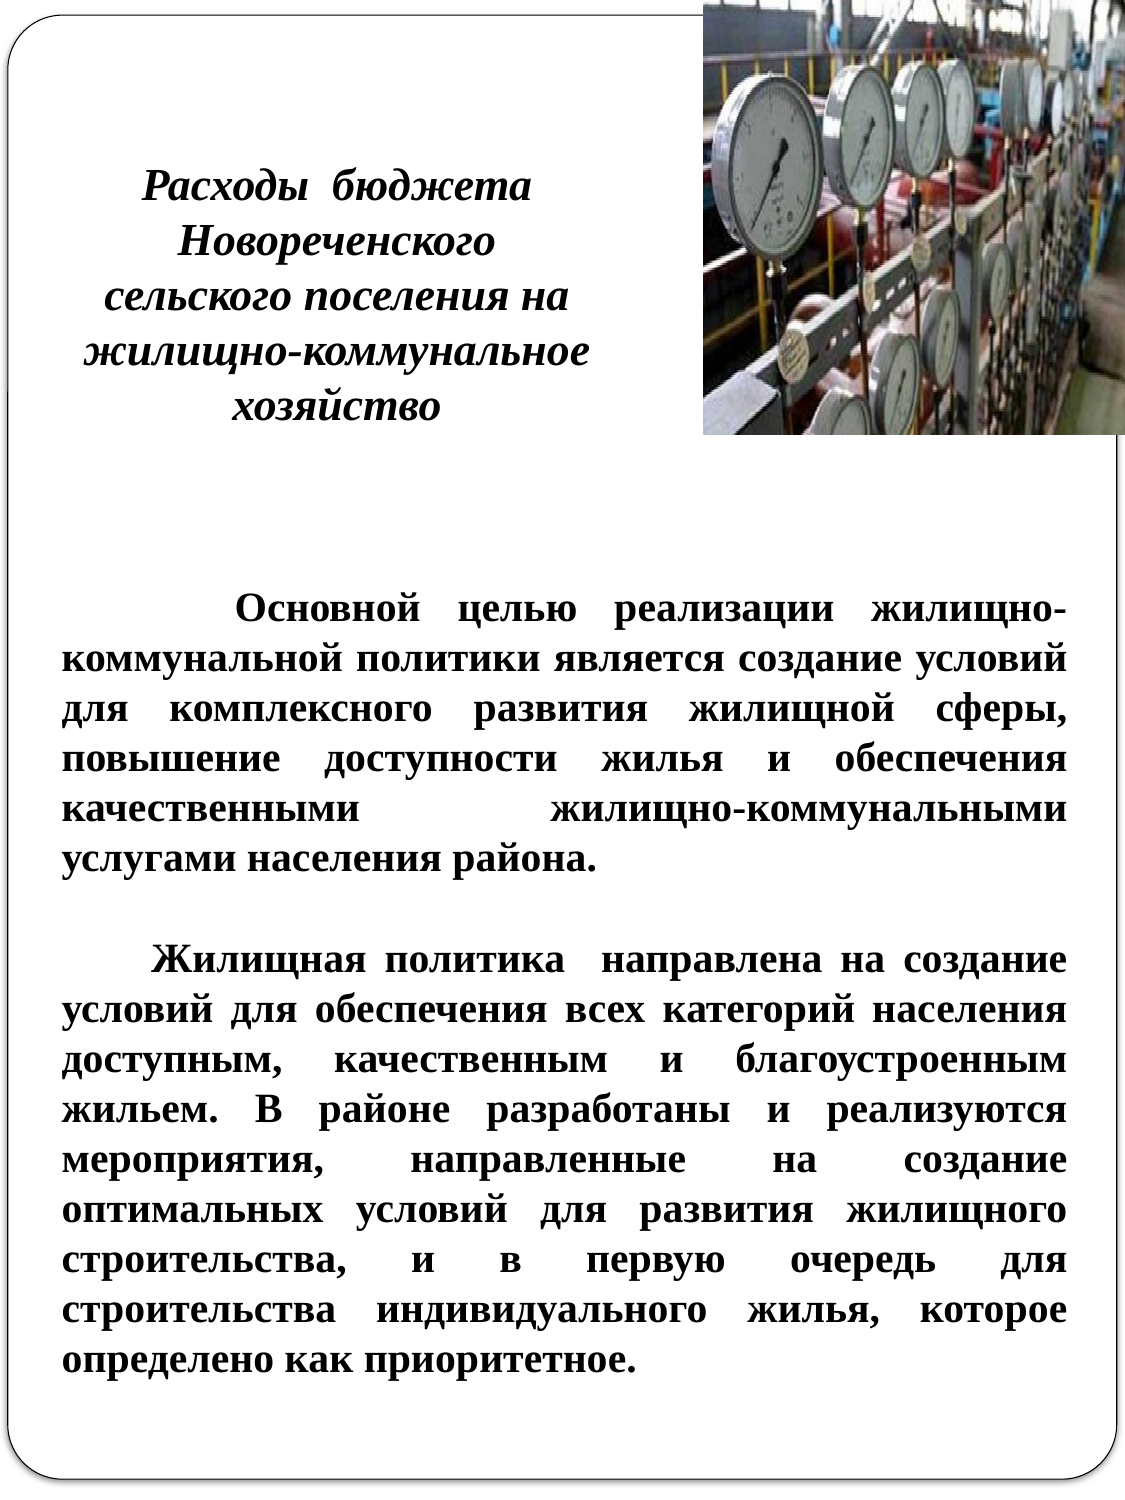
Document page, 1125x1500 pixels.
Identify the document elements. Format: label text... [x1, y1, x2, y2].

picture [703, 0, 1125, 435]
text_box Расходы бюджета Новореченского сельского поселения на жилищно-коммунальное хозяйство [66, 147, 608, 438]
text_box Основной целью реализации жилищно-коммунальной политики является создание условий для комплексного развития жилищной сферы, повышение доступности жилья и обеспечения качественными жилищно-коммунальными услугами населения района. Жилищная политика направлена на создание условий для обеспечения всех категорий населения доступным, качественным и благоустроенным жильем. В районе разработаны и реализуются мероприятия, направленные на создание оптимальных условий для развития жилищного строительства, и в первую очередь для строительства индивидуального жилья, которое определено как приоритетное. [46, 572, 1083, 1388]
